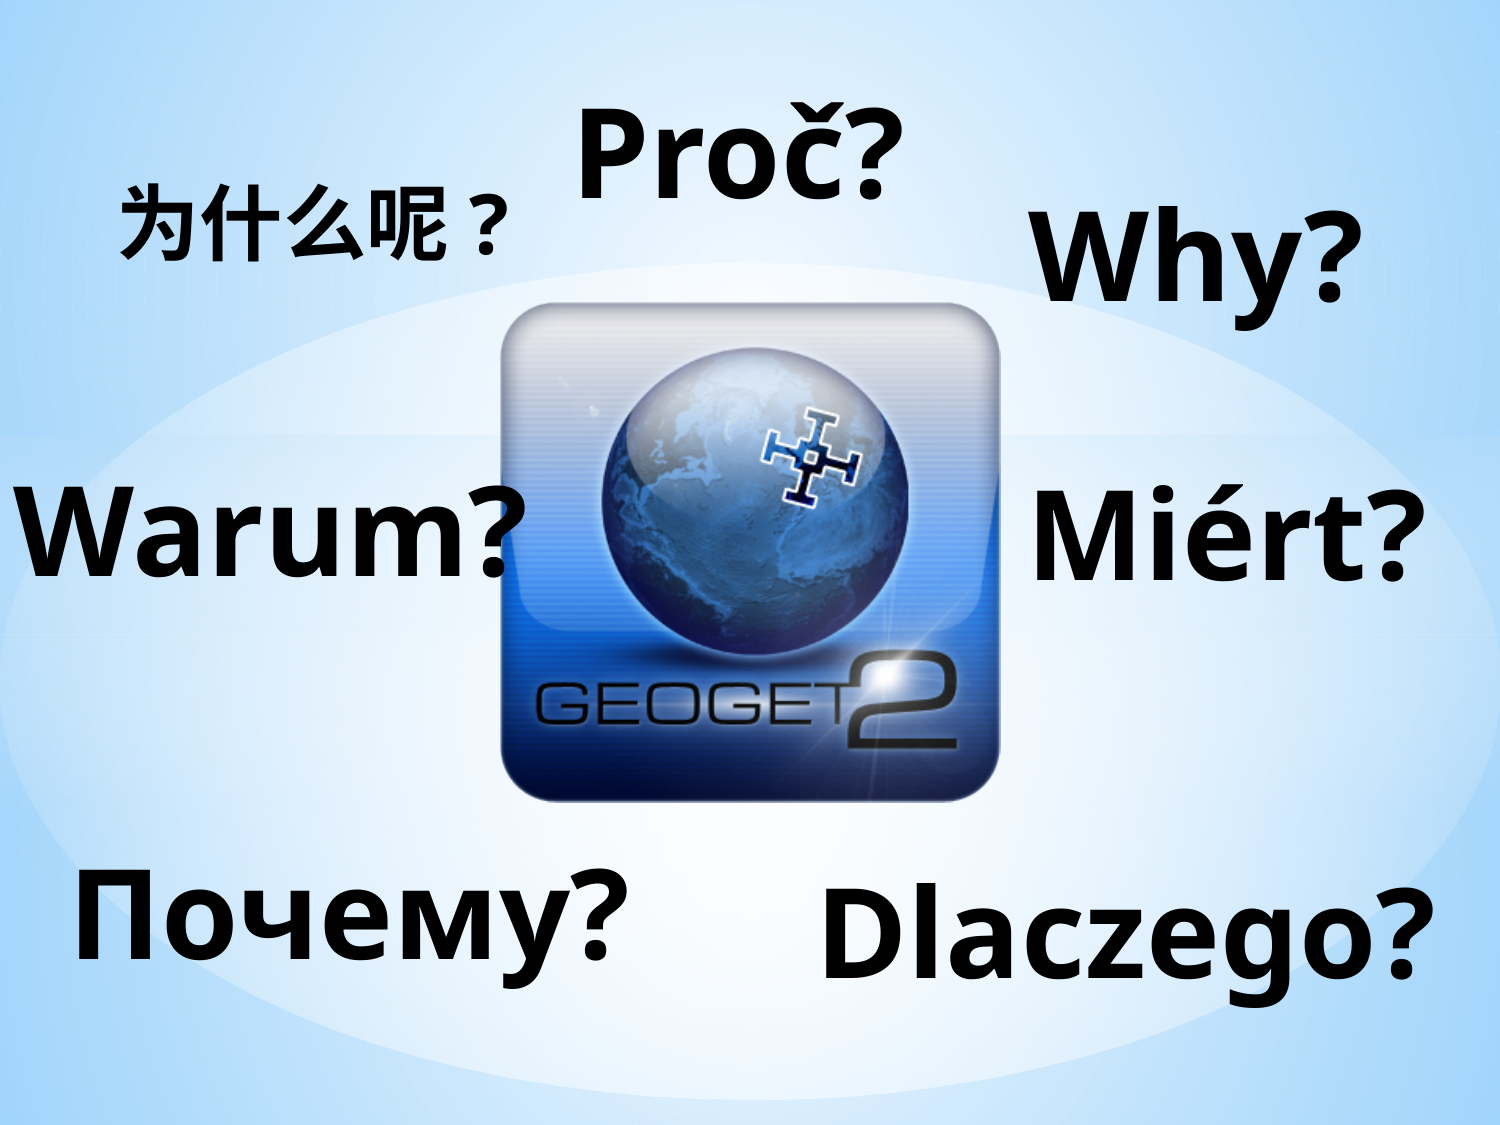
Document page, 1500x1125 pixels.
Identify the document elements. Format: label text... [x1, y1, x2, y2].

text_box Почему? [53, 826, 646, 992]
text_box Why? [1013, 168, 1380, 334]
text_box 为什么呢? [102, 163, 525, 279]
text_box Miért? [1011, 447, 1442, 613]
text_box Warum? [0, 444, 494, 610]
text_box Dlaczego? [800, 845, 1452, 1011]
text_box Proč? [556, 66, 945, 232]
picture [500, 302, 1001, 803]
